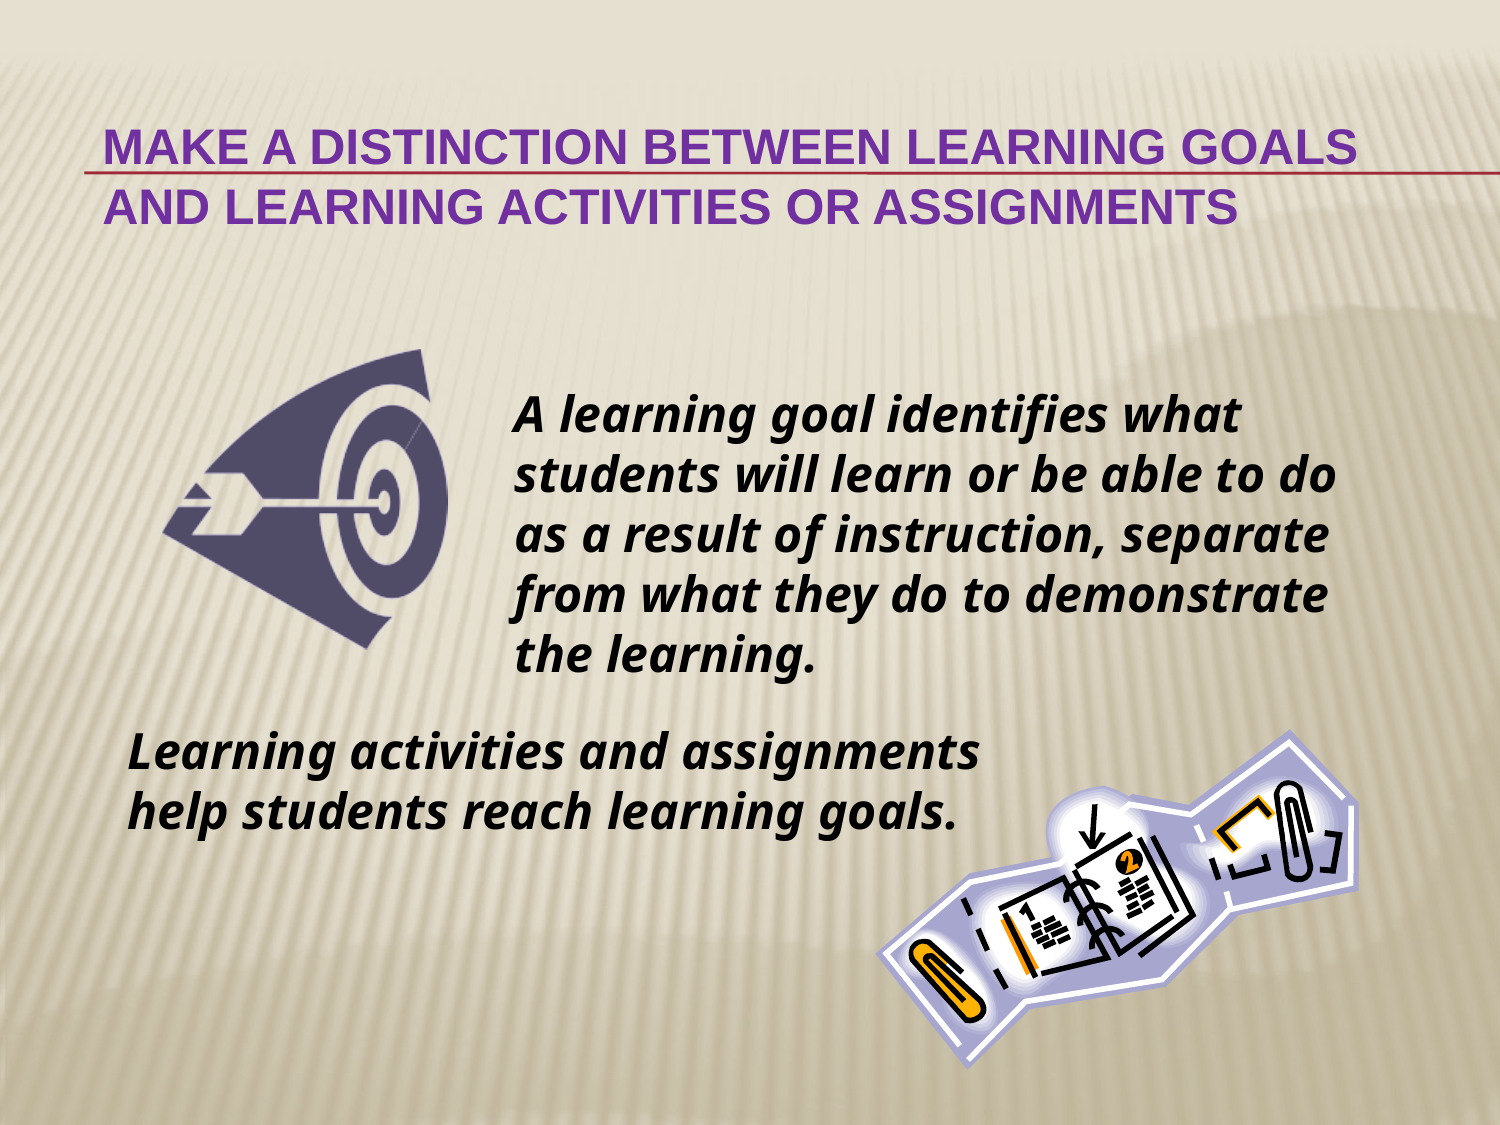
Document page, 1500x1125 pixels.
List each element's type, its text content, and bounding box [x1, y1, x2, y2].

text_box Learning activities and assignments help students reach learning goals. [112, 712, 1075, 848]
text_box A learning goal identifies what students will learn or be able to do as a result of instruction, separate from what they do to demonstrate the learning. [499, 374, 1400, 690]
picture [868, 777, 1378, 1000]
title Make a Distinction Between Learning Goals and Learning Activities or Assignments [87, 137, 1463, 213]
picture [162, 349, 448, 651]
